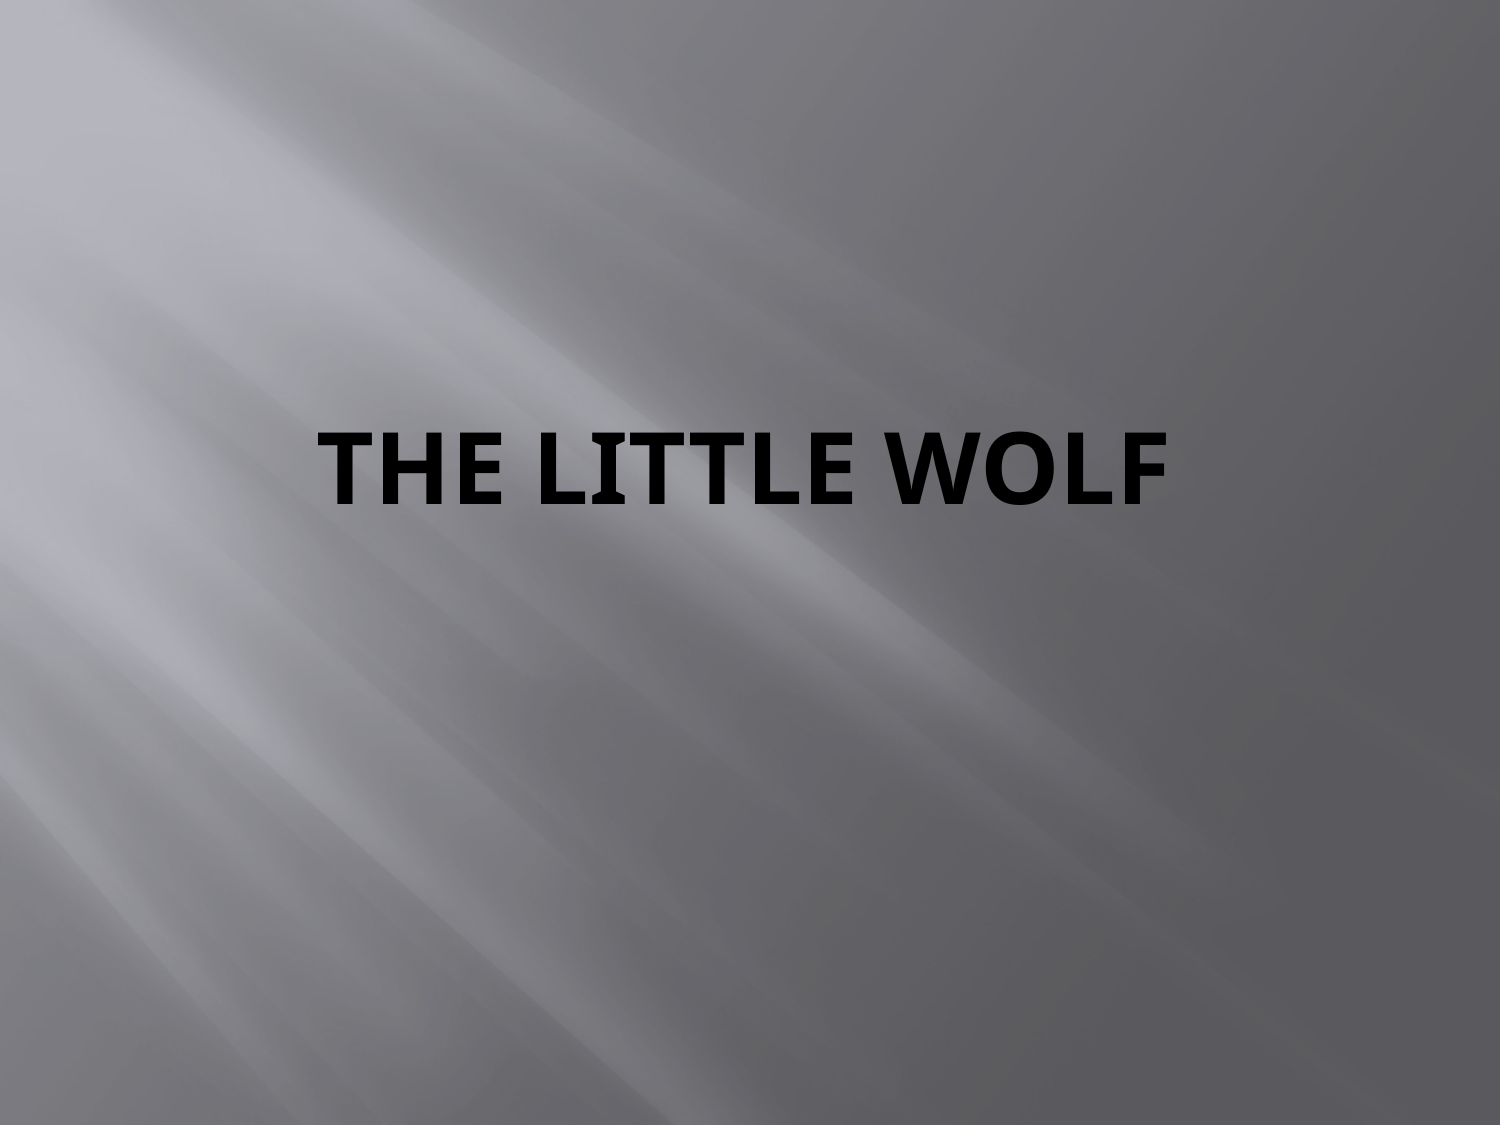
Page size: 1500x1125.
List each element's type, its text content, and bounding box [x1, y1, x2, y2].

title The Little Wolf [69, 224, 1420, 525]
